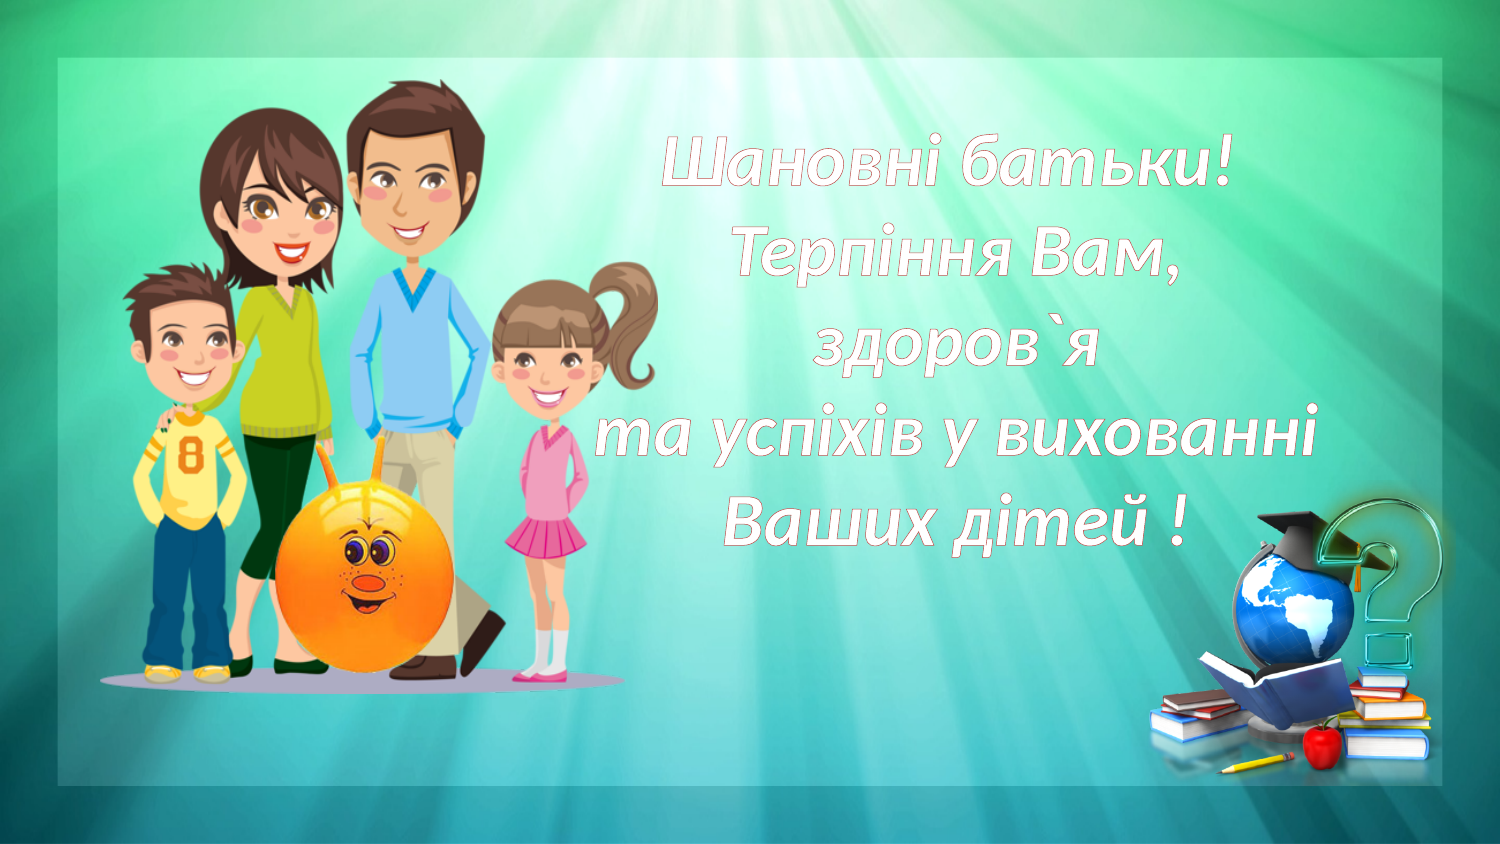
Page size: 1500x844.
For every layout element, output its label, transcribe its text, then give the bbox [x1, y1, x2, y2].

text_box Шановні батьки! Терпіння Вам, здоров`я та успіхів у вихованні Ваших дітей ! [661, 102, 1340, 568]
picture [0, 0, 1500, 844]
